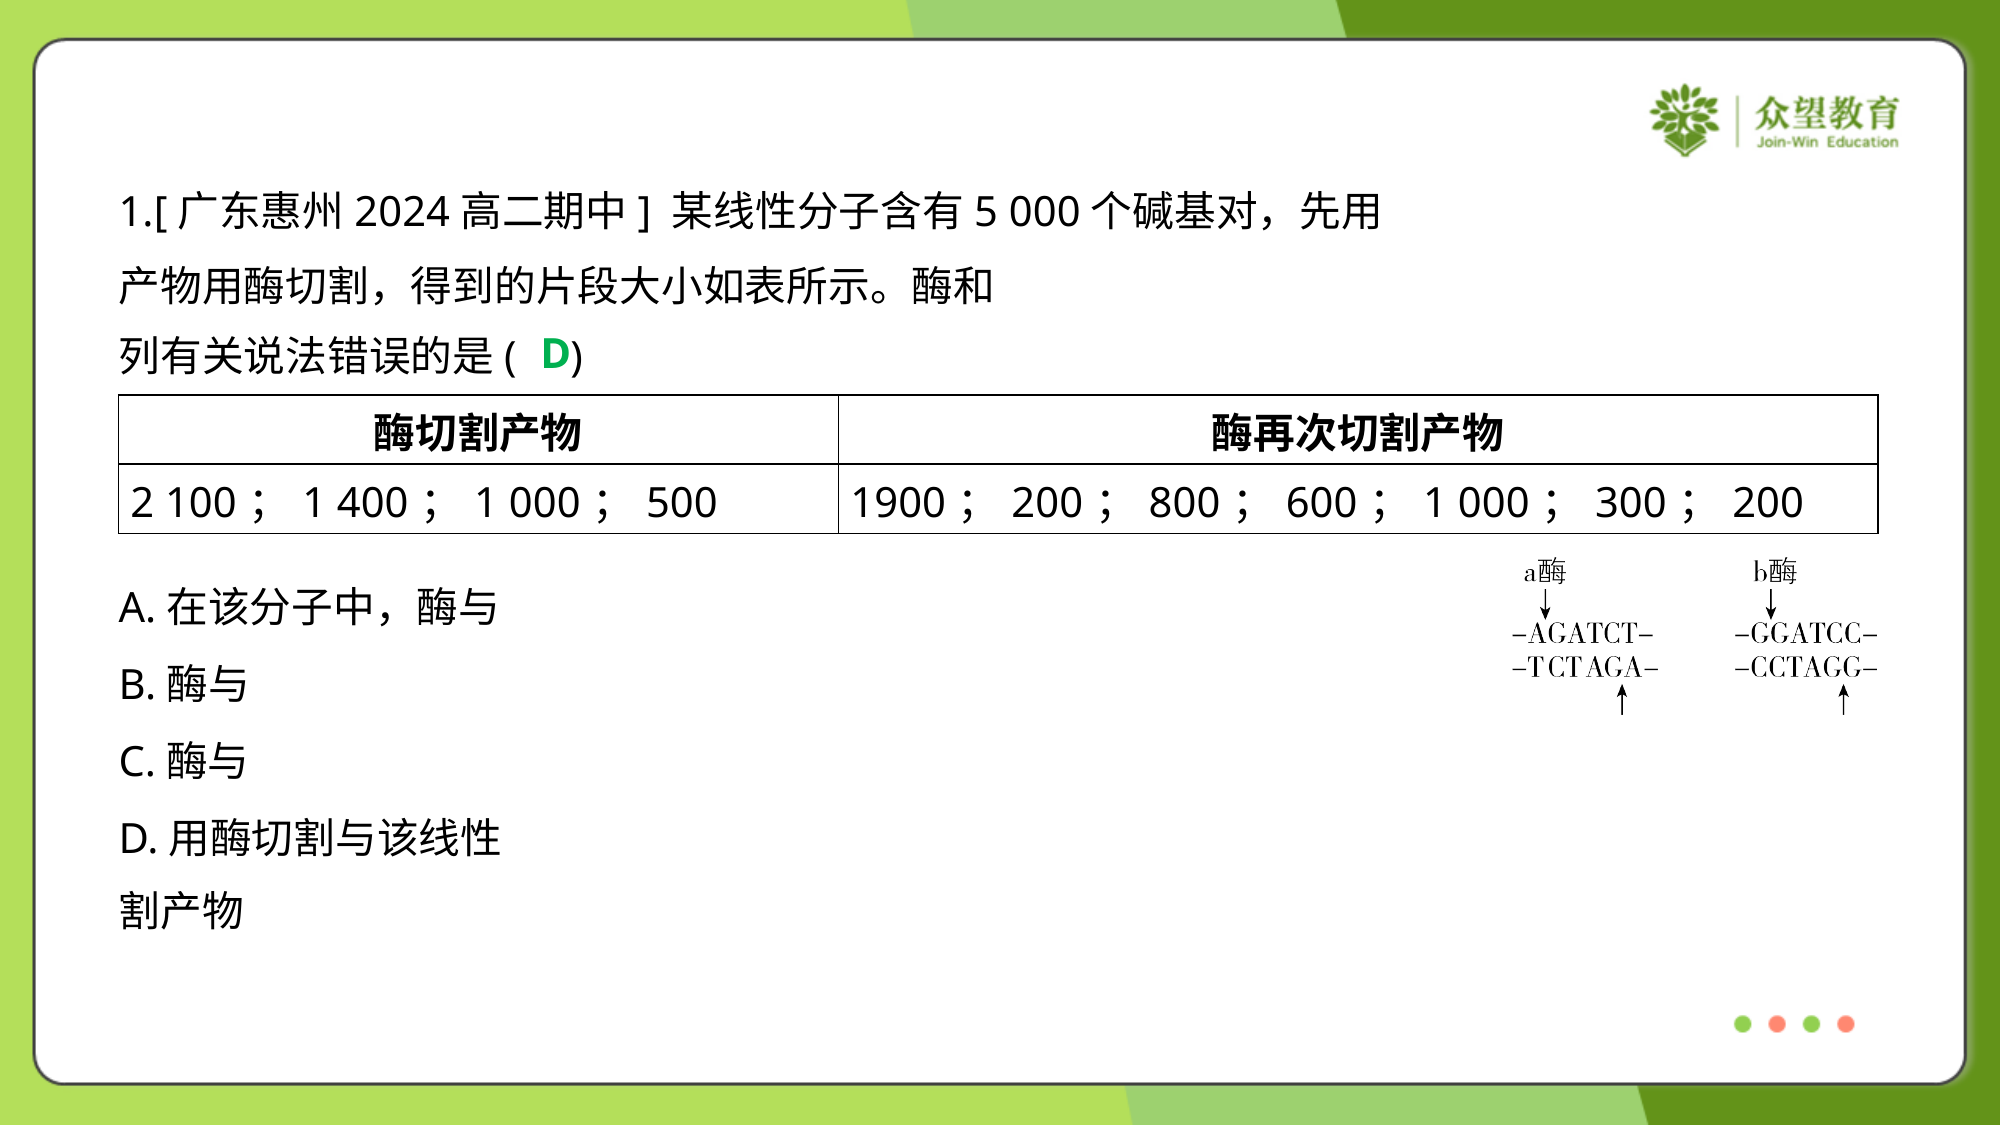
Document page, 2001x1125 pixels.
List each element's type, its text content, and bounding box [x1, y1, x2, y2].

text_box D [524, 306, 588, 371]
picture [0, 0, 2000, 1125]
